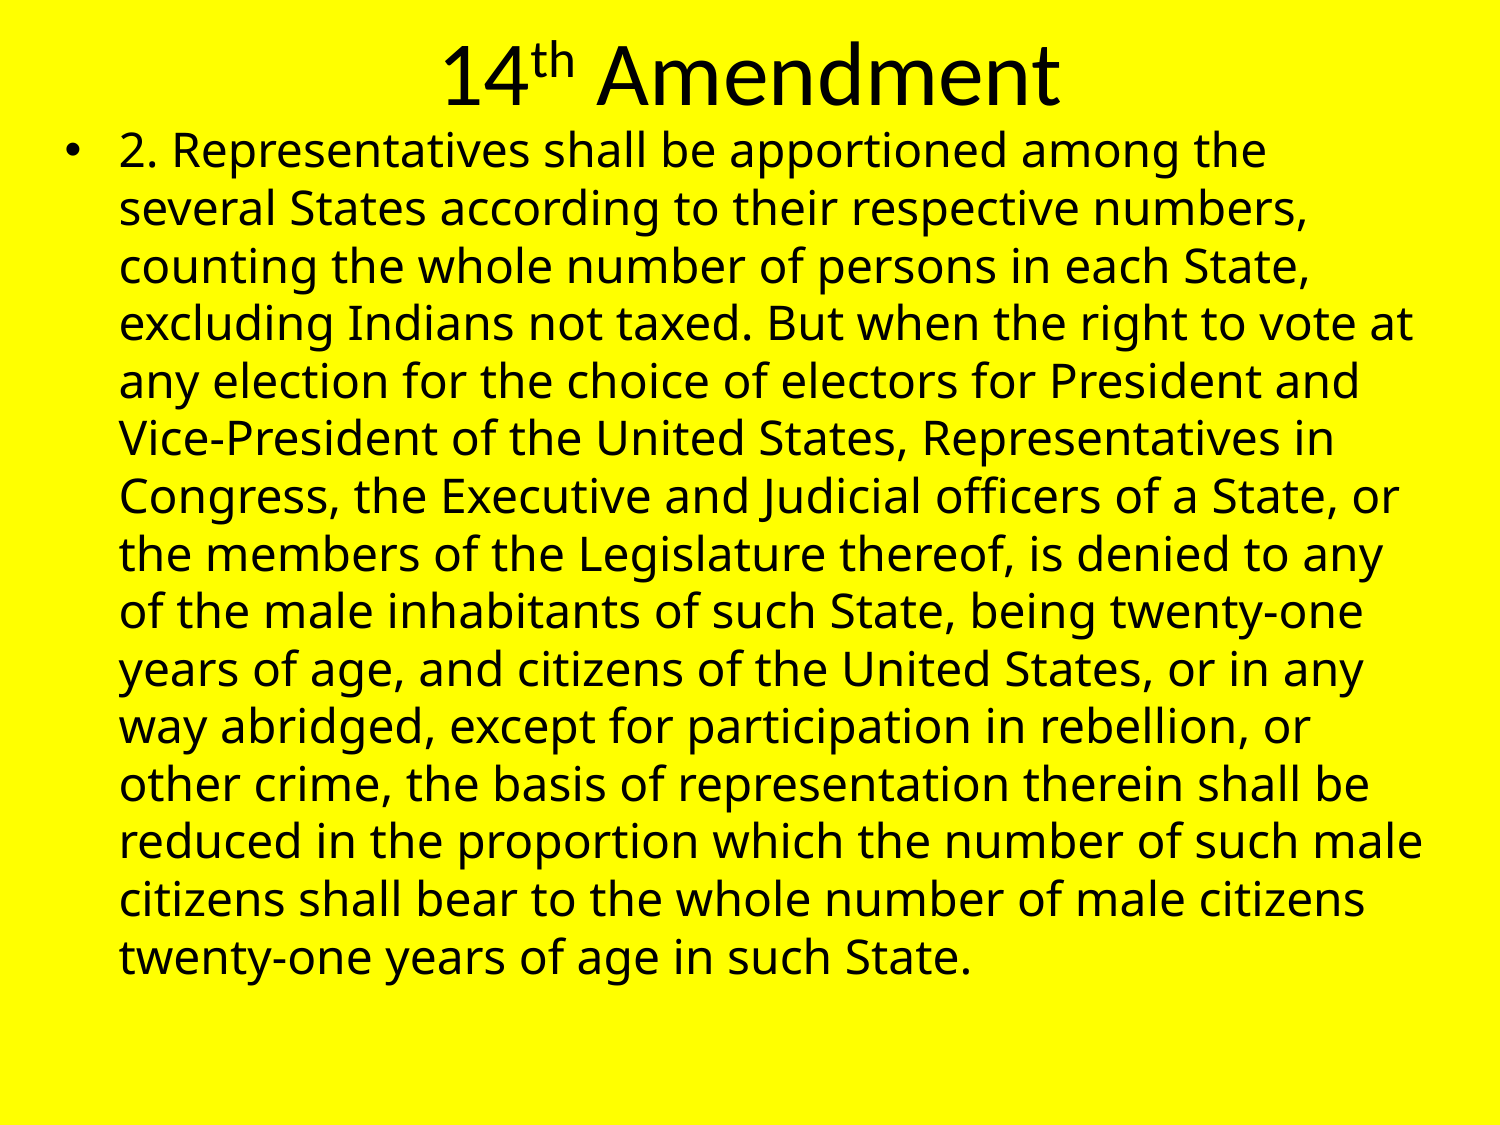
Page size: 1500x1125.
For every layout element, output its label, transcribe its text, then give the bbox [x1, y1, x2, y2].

list 2. Representatives shall be apportioned among the several States according to their respective numbers, counting the whole number of persons in each State, excluding Indians not taxed. But when the right to vote at any election for the choice of electors for President and Vice-President of the United States, Representatives in Congress, the Executive and Judicial officers of a State, or the members of the Legislature thereof, is denied to any of the male inhabitants of such State, being twenty-one years of age, and citizens of the United States, or in any way abridged, except for participation in rebellion, or other crime, the basis of representation therein shall be reduced in the proportion which the number of such male citizens shall bear to the whole number of male citizens twenty-one years of age in such State. [49, 112, 1451, 1001]
title 14th Amendment [49, 0, 1451, 112]
